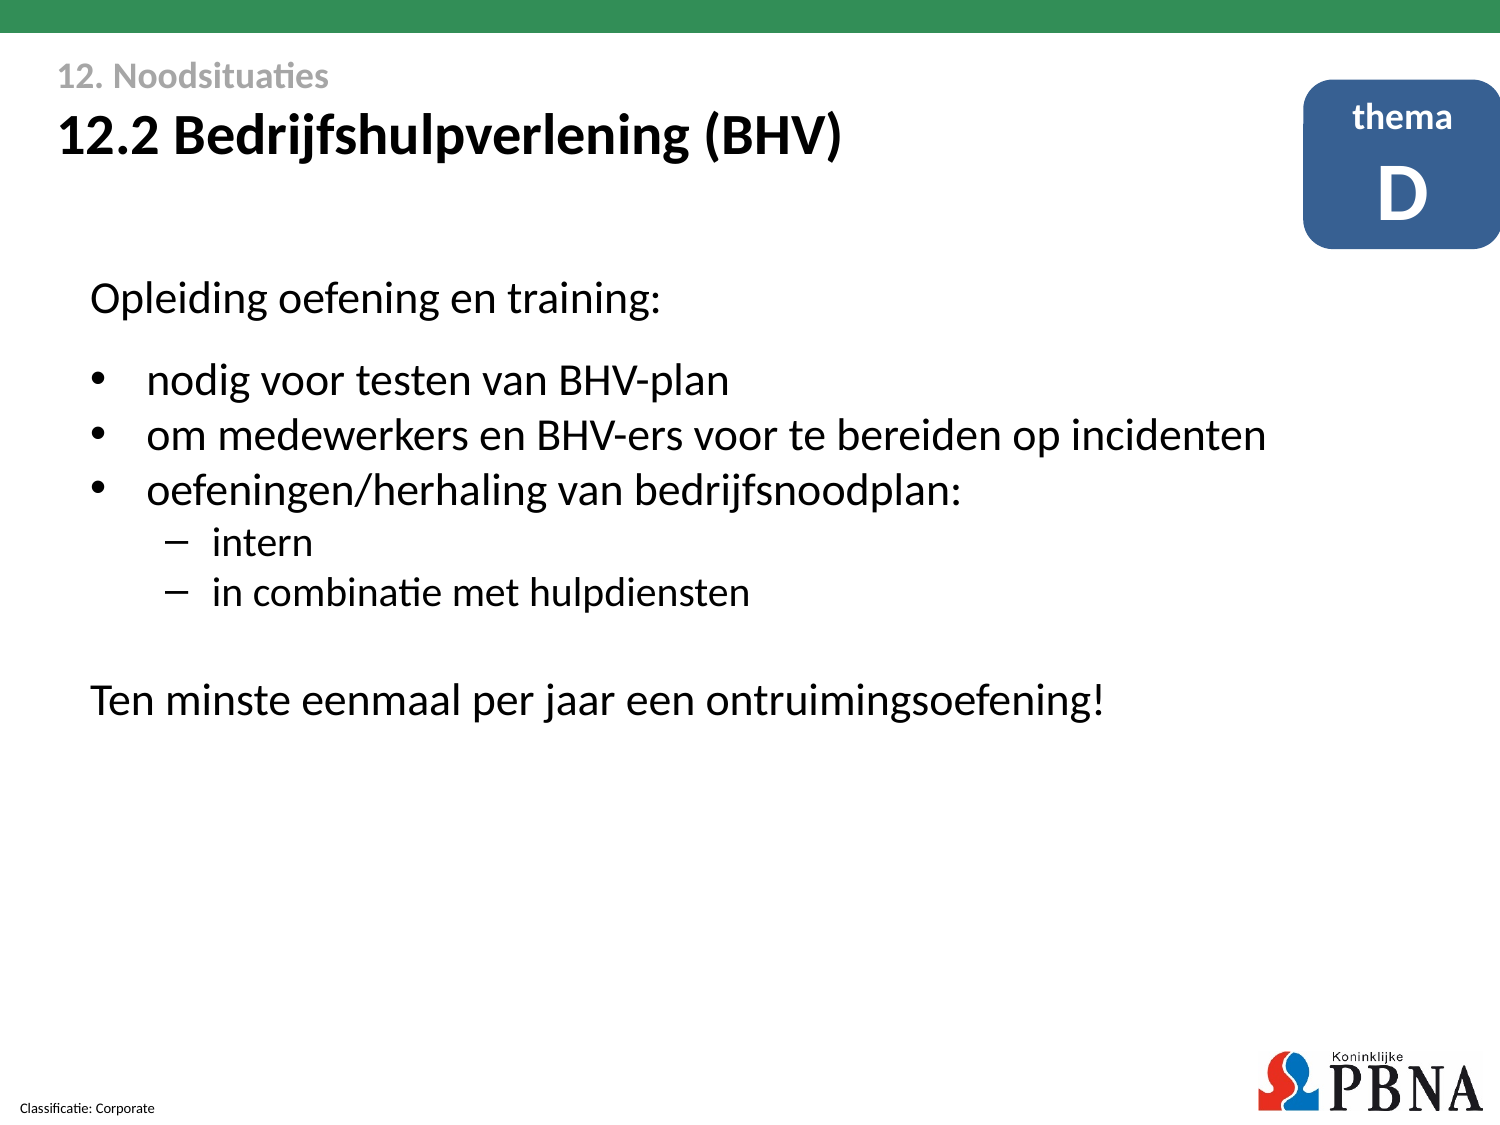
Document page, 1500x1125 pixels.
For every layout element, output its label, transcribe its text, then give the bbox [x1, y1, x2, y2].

picture [1257, 1051, 1483, 1112]
text_box [0, 0, 1500, 33]
list Opleiding oefening en training: nodig voor testen van BHV-plan om medewerkers en BHV-ers voor te bereiden op incidenten oefeningen/herhaling van bedrijfsnoodplan: intern in combinatie met hulpdiensten Ten minste eenmaal per jaar een ontruimingsoefening! [75, 259, 1341, 1066]
text_box thema D [1303, 79, 1500, 250]
title 12. Noodsituaties 12.2 Bedrijfshulpverlening (BHV) [41, 43, 1392, 232]
